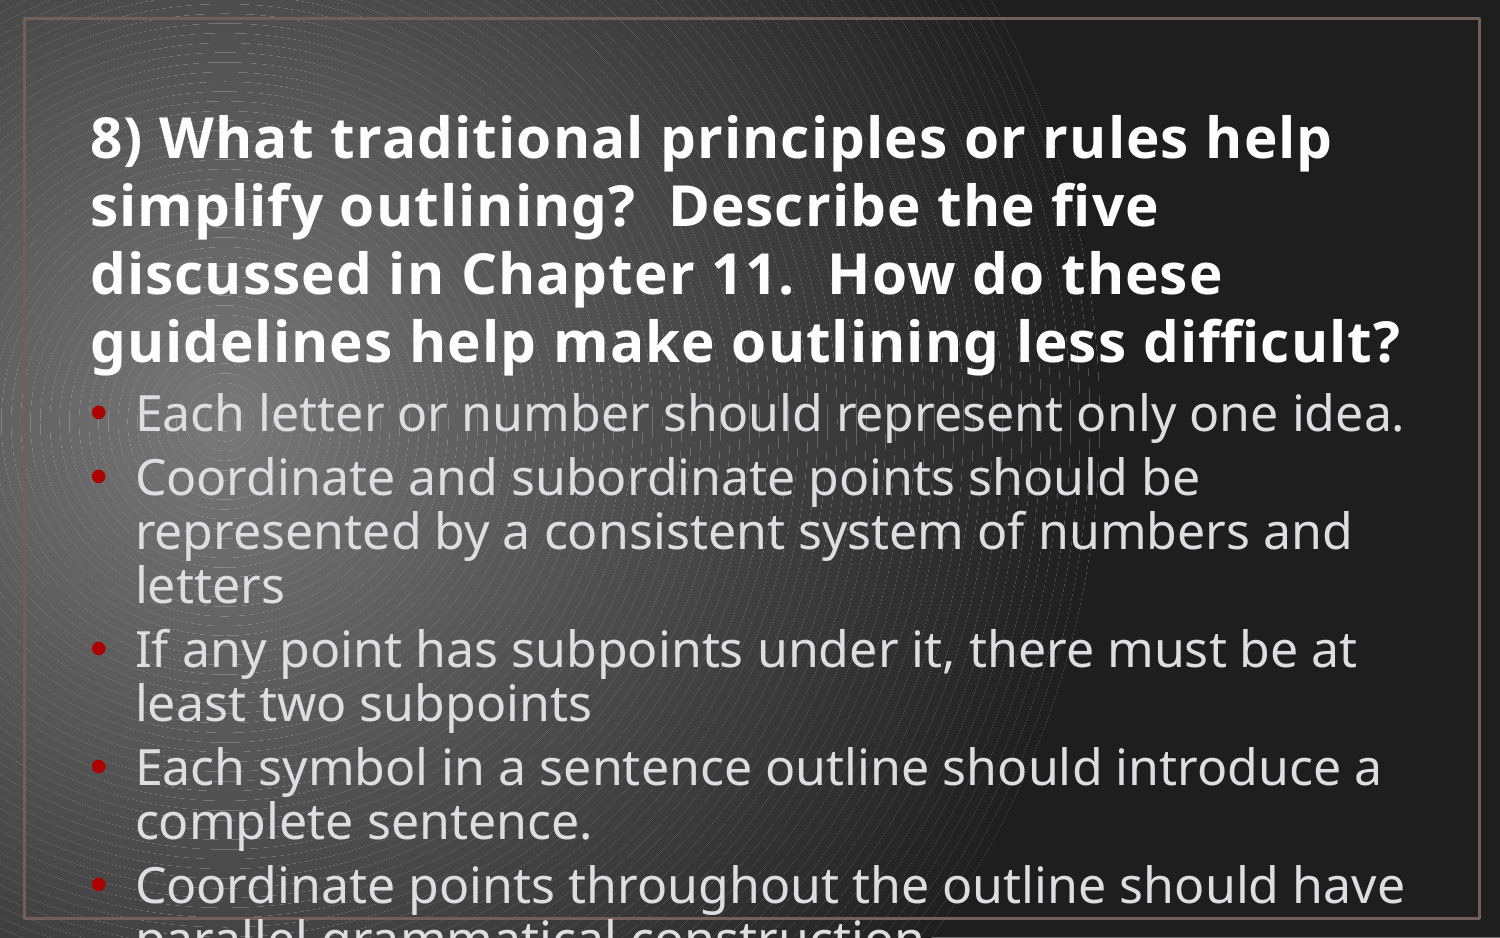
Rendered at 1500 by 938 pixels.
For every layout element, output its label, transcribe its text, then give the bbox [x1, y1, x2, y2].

title 8) What traditional principles or rules help simplify outlining? Describe the five discussed in Chapter 11. How do these guidelines help make outlining less difficult? [75, 37, 1425, 381]
list Each letter or number should represent only one idea. Coordinate and subordinate points should be represented by a consistent system of numbers and letters If any point has subpoints under it, there must be at least two subpoints Each symbol in a sentence outline should introduce a complete sentence. Coordinate points throughout the outline should have parallel grammatical construction [75, 381, 1425, 838]
